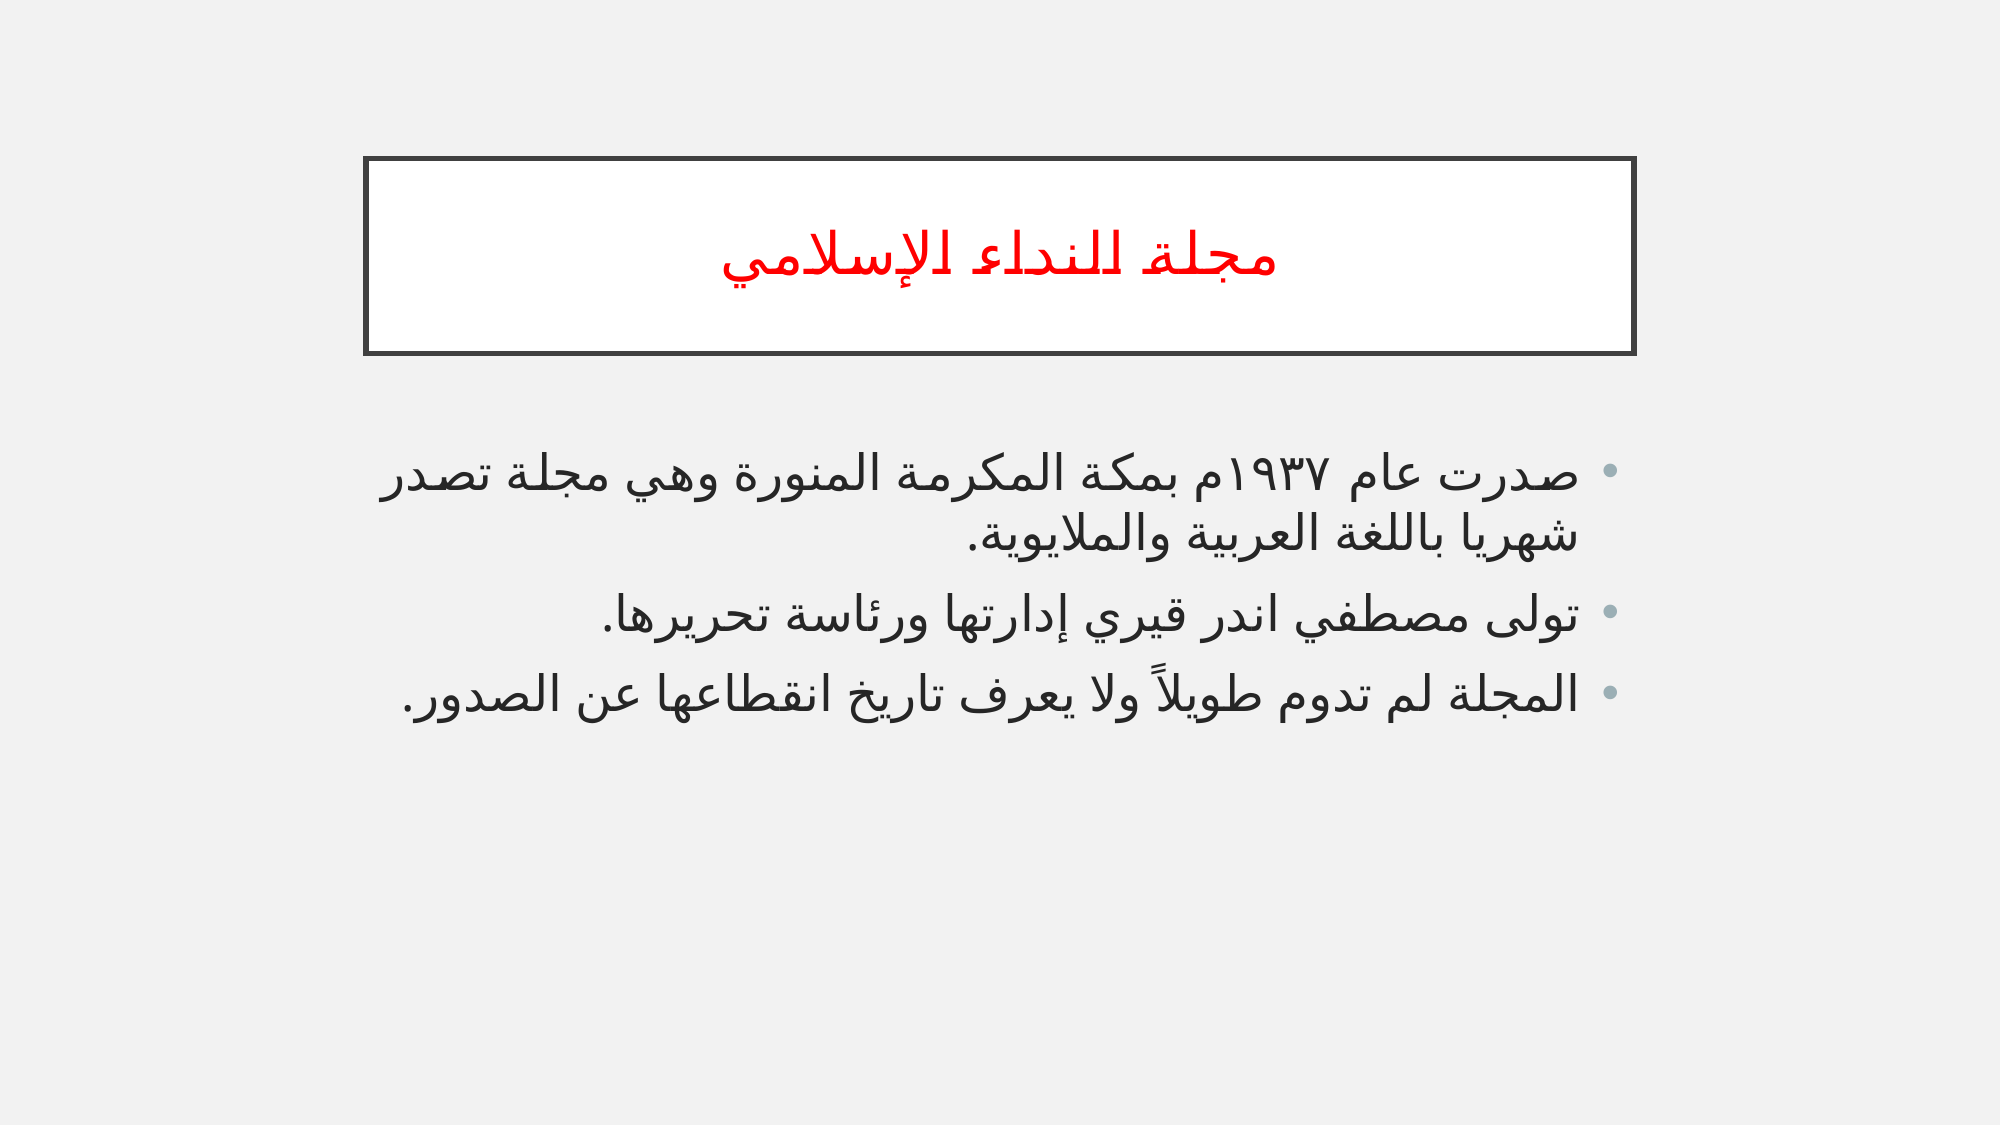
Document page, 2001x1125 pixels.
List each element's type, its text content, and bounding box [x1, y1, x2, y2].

title مجلة النداء الإسلامي [363, 156, 1637, 356]
list صدرت عام ١٩٣٧م بمكة المكرمة المنورة وهي مجلة تصدر شهريا باللغة العربية والملايوية. تولى مصطفي اندر قيري إدارتها ورئاسة تحريرها. المجلة لم تدوم طويلاً ولا يعرف تاريخ انقطاعها عن الصدور. [366, 432, 1634, 942]
